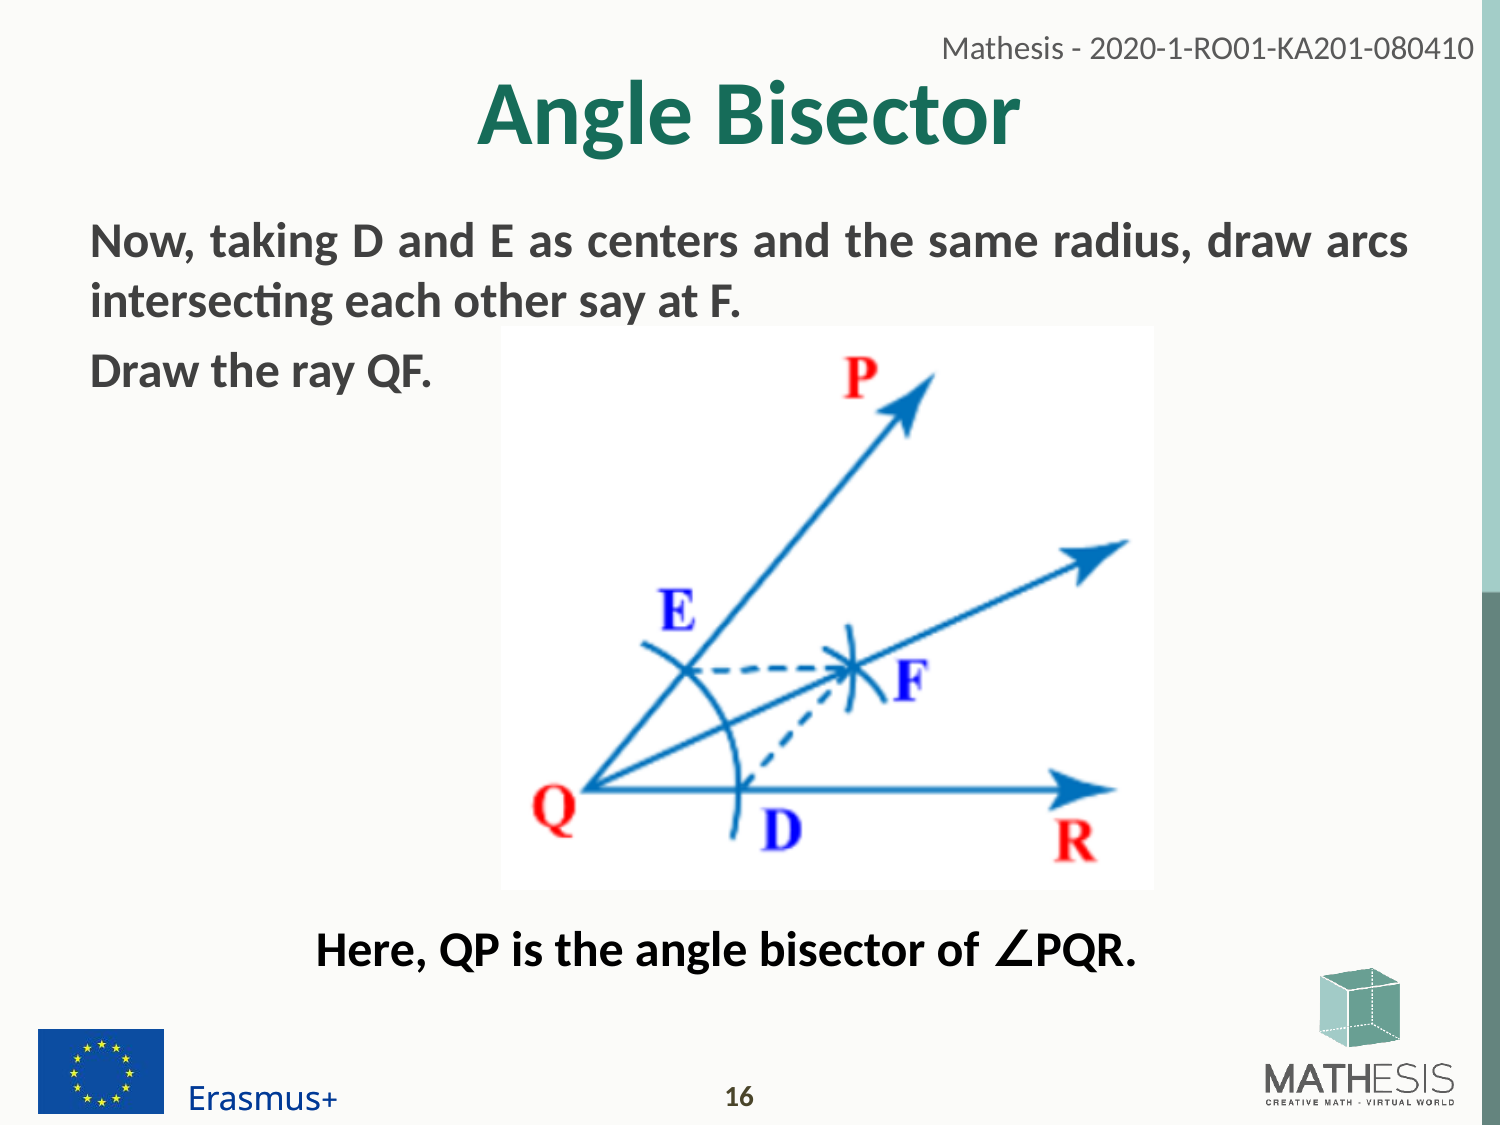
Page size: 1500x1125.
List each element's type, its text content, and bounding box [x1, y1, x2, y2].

picture [501, 326, 1154, 891]
picture [38, 1029, 164, 1114]
title Angle Bisector [75, 45, 1425, 199]
text_box Here, QP is the angle bisector of ∠PQR. [301, 908, 1282, 984]
list Now, taking D and E as centers and the same radius, draw arcs intersecting each other say at F. Draw the ray QF. [75, 199, 1425, 943]
